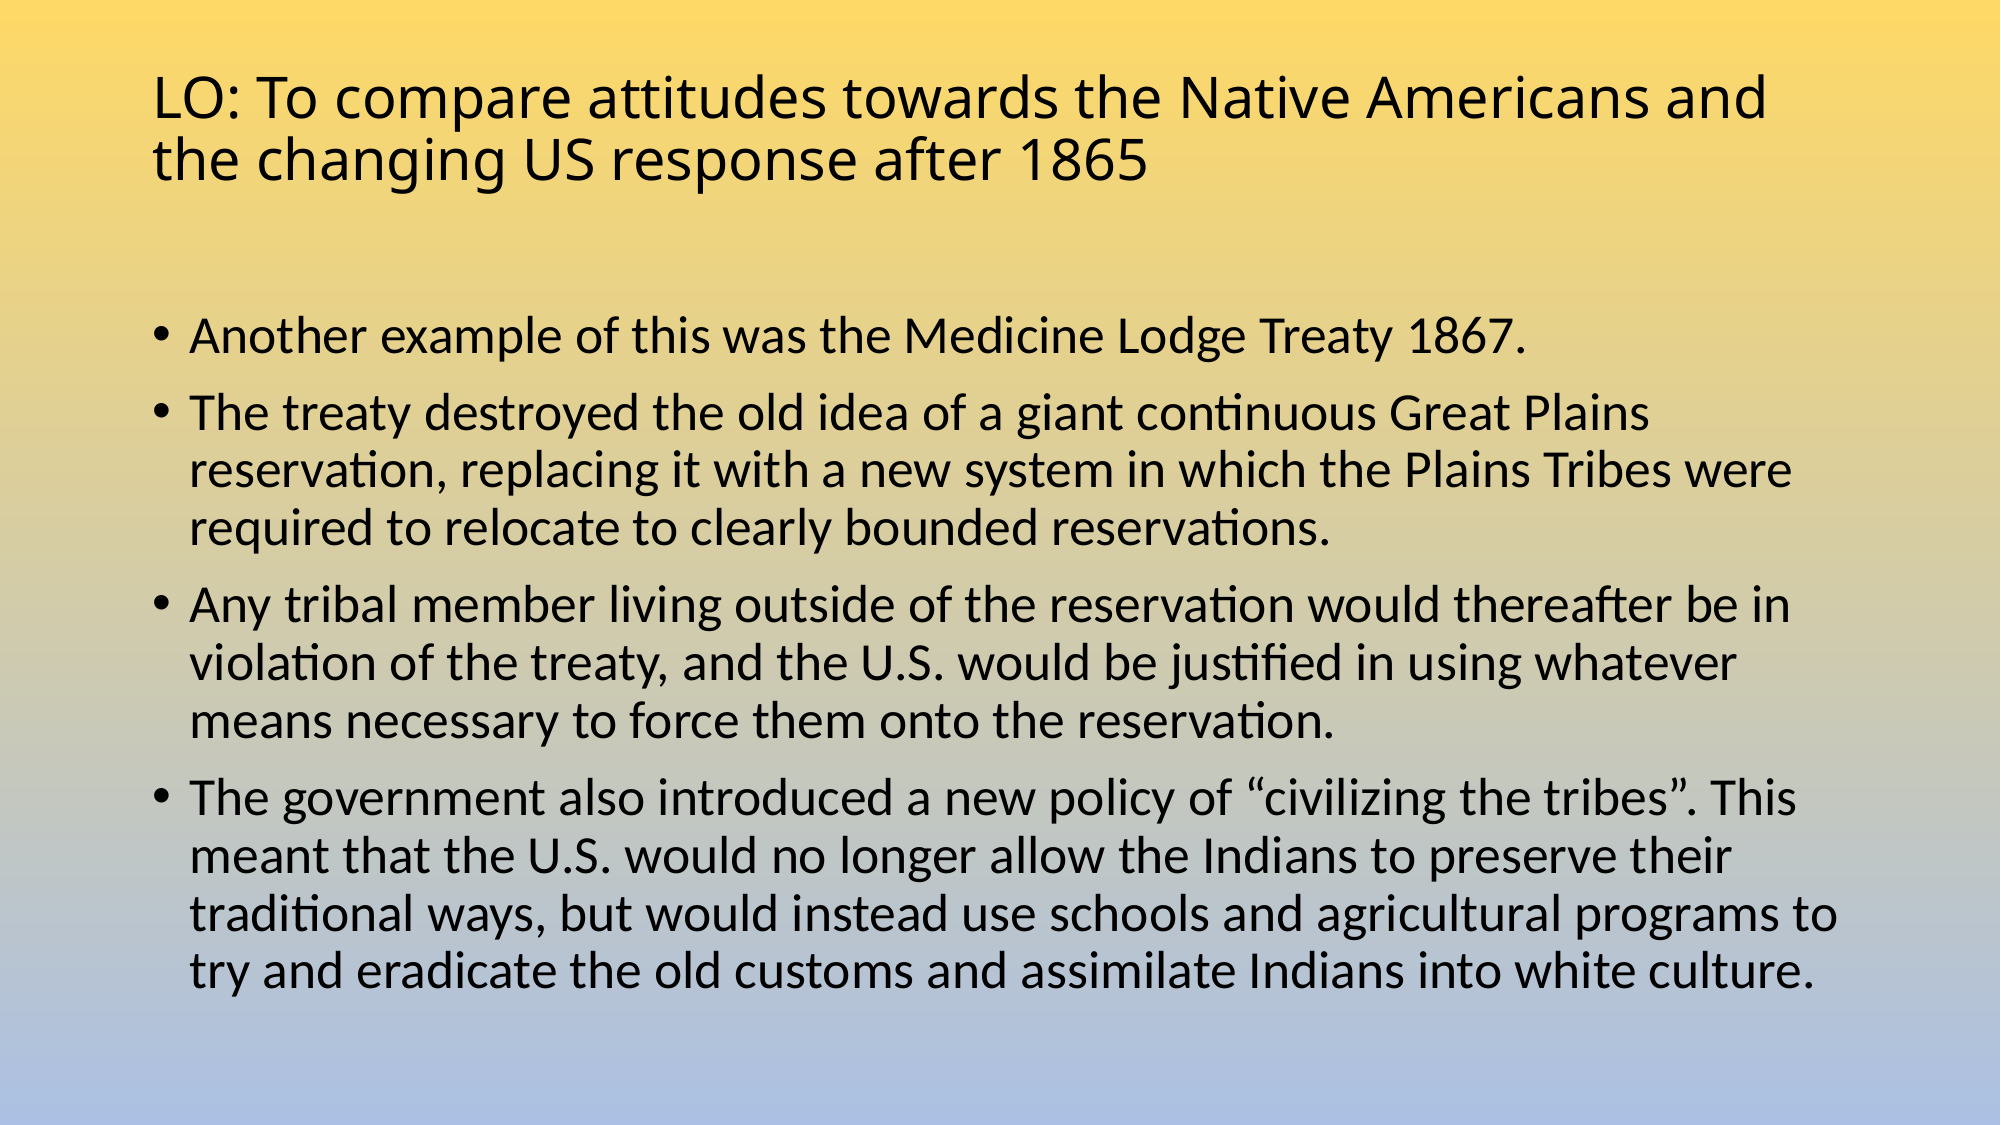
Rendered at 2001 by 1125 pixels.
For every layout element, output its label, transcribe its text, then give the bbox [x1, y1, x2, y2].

title LO: To compare attitudes towards the Native Americans and the changing US response after 1865 [137, 59, 1863, 278]
list Another example of this was the Medicine Lodge Treaty 1867. The treaty destroyed the old idea of a giant continuous Great Plains reservation, replacing it with a new system in which the Plains Tribes were required to relocate to clearly bounded reservations. Any tribal member living outside of the reservation would thereafter be in violation of the treaty, and the U.S. would be justified in using whatever means necessary to force them onto the reservation. The government also introduced a new policy of “civilizing the tribes”. This meant that the U.S. would no longer allow the Indians to preserve their traditional ways, but would instead use schools and agricultural programs to try and eradicate the old customs and assimilate Indians into white culture. [137, 299, 1863, 1014]
